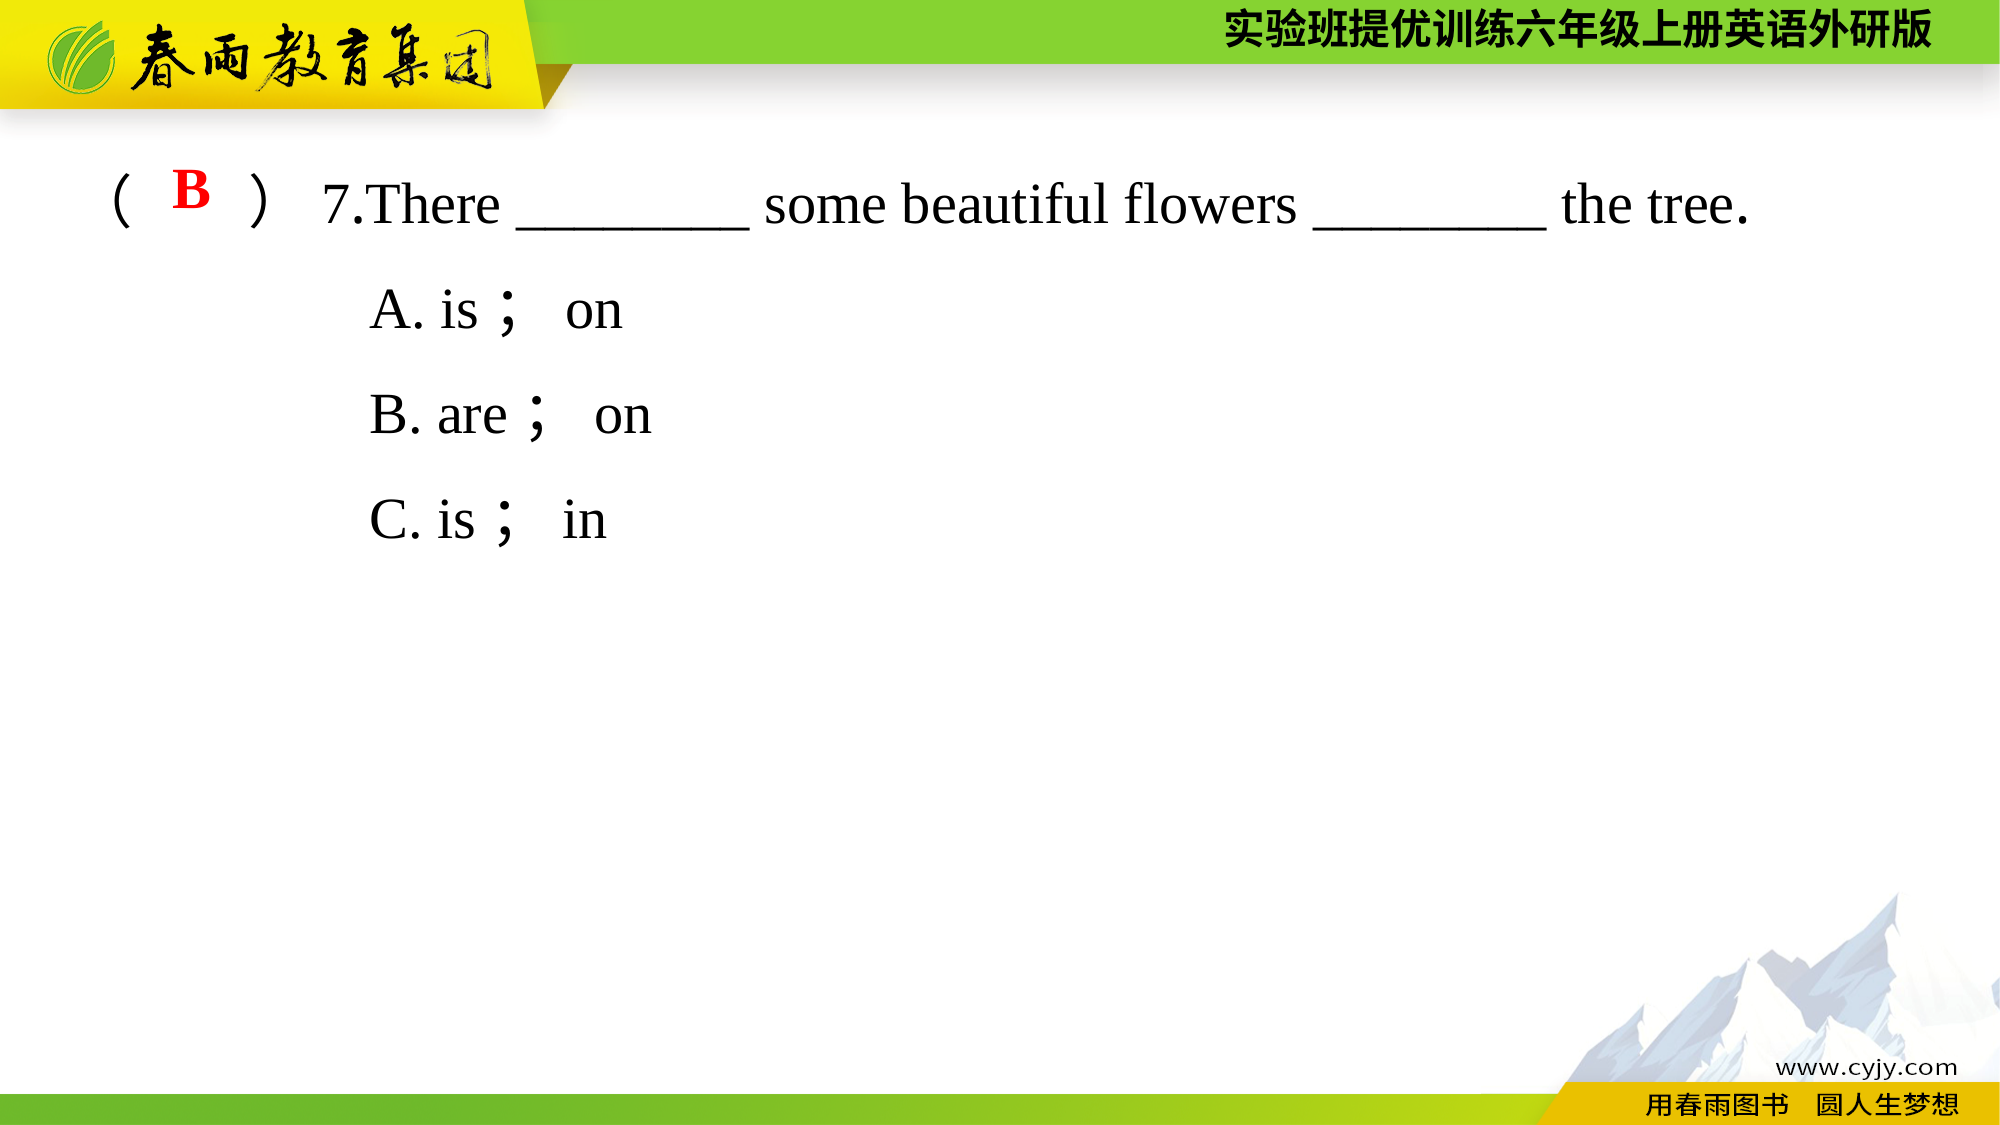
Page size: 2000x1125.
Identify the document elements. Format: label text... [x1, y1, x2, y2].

text_box B [157, 142, 227, 228]
list （ ）7.There ________ some beautiful flowers ________ the tree. A. is；on B. are；on C. is；in [59, 122, 1944, 562]
picture [0, 0, 2000, 1125]
